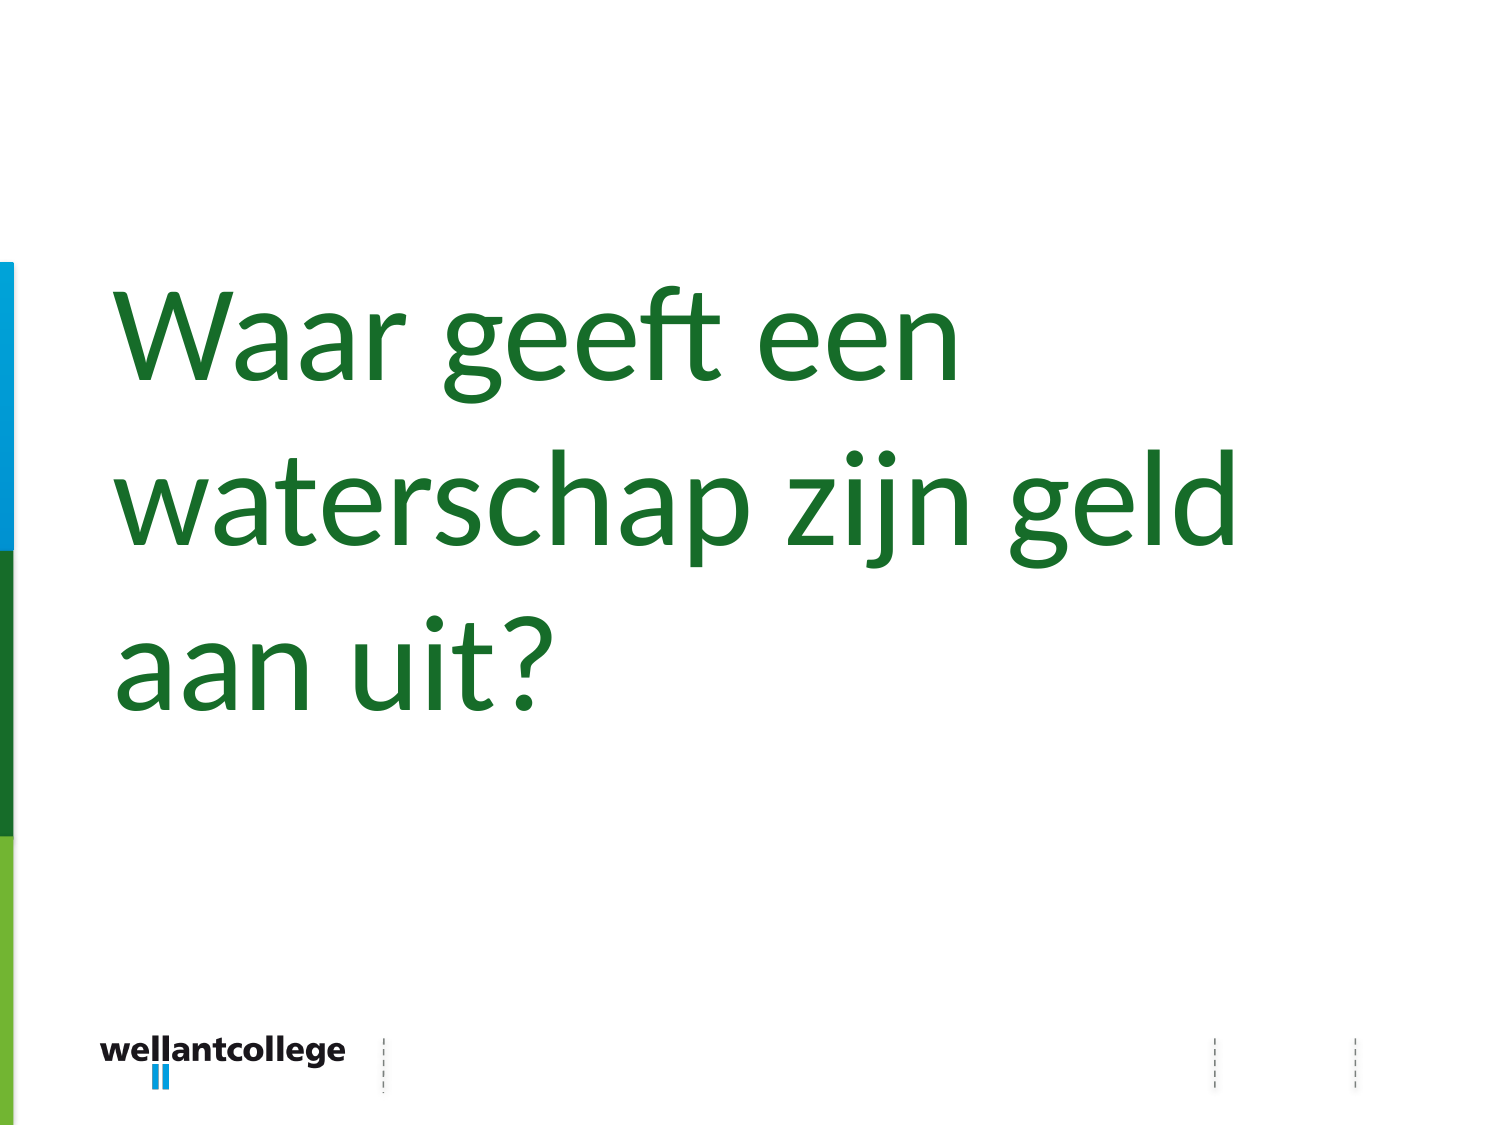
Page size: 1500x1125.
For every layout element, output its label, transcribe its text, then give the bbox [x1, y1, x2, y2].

title Waar geeft een waterschap zijn geld aan uit? [112, 312, 1350, 738]
